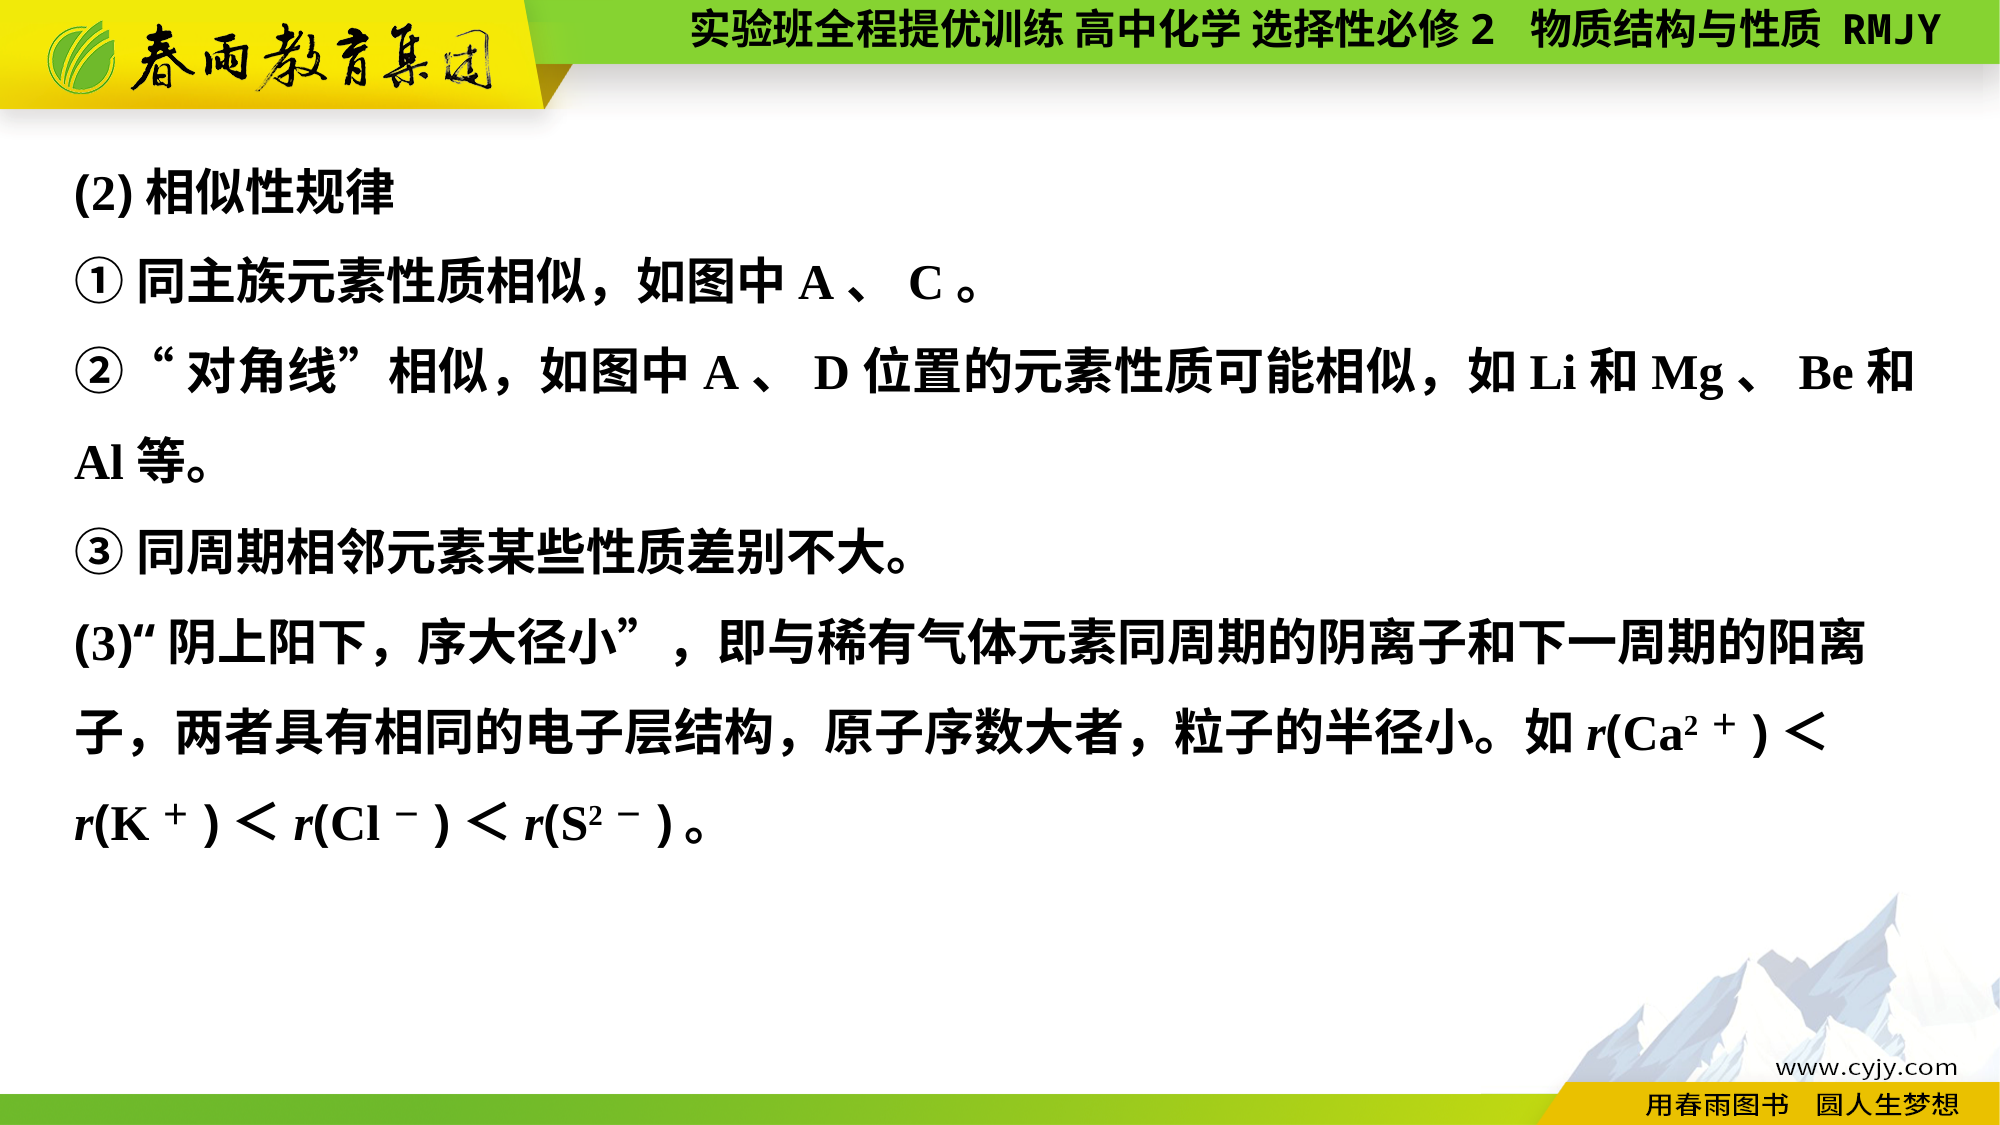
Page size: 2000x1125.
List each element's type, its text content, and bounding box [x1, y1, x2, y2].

picture [0, 0, 2000, 1125]
list (2)相似性规律 ①同主族元素性质相似，如图中A、C。 ②“对角线”相似，如图中A、D位置的元素性质可能相似，如Li和Mg、Be和Al等。 ③同周期相邻元素某些性质差别不大。 (3)“阴上阳下，序大径小”，即与稀有气体元素同周期的阴离子和下一周期的阳离子，两者具有相同的电子层结构，原子序数大者，粒子的半径小。如r(Ca2＋)＜ r(K＋)＜r(Cl－)＜r(S2－)。 [59, 122, 1944, 774]
